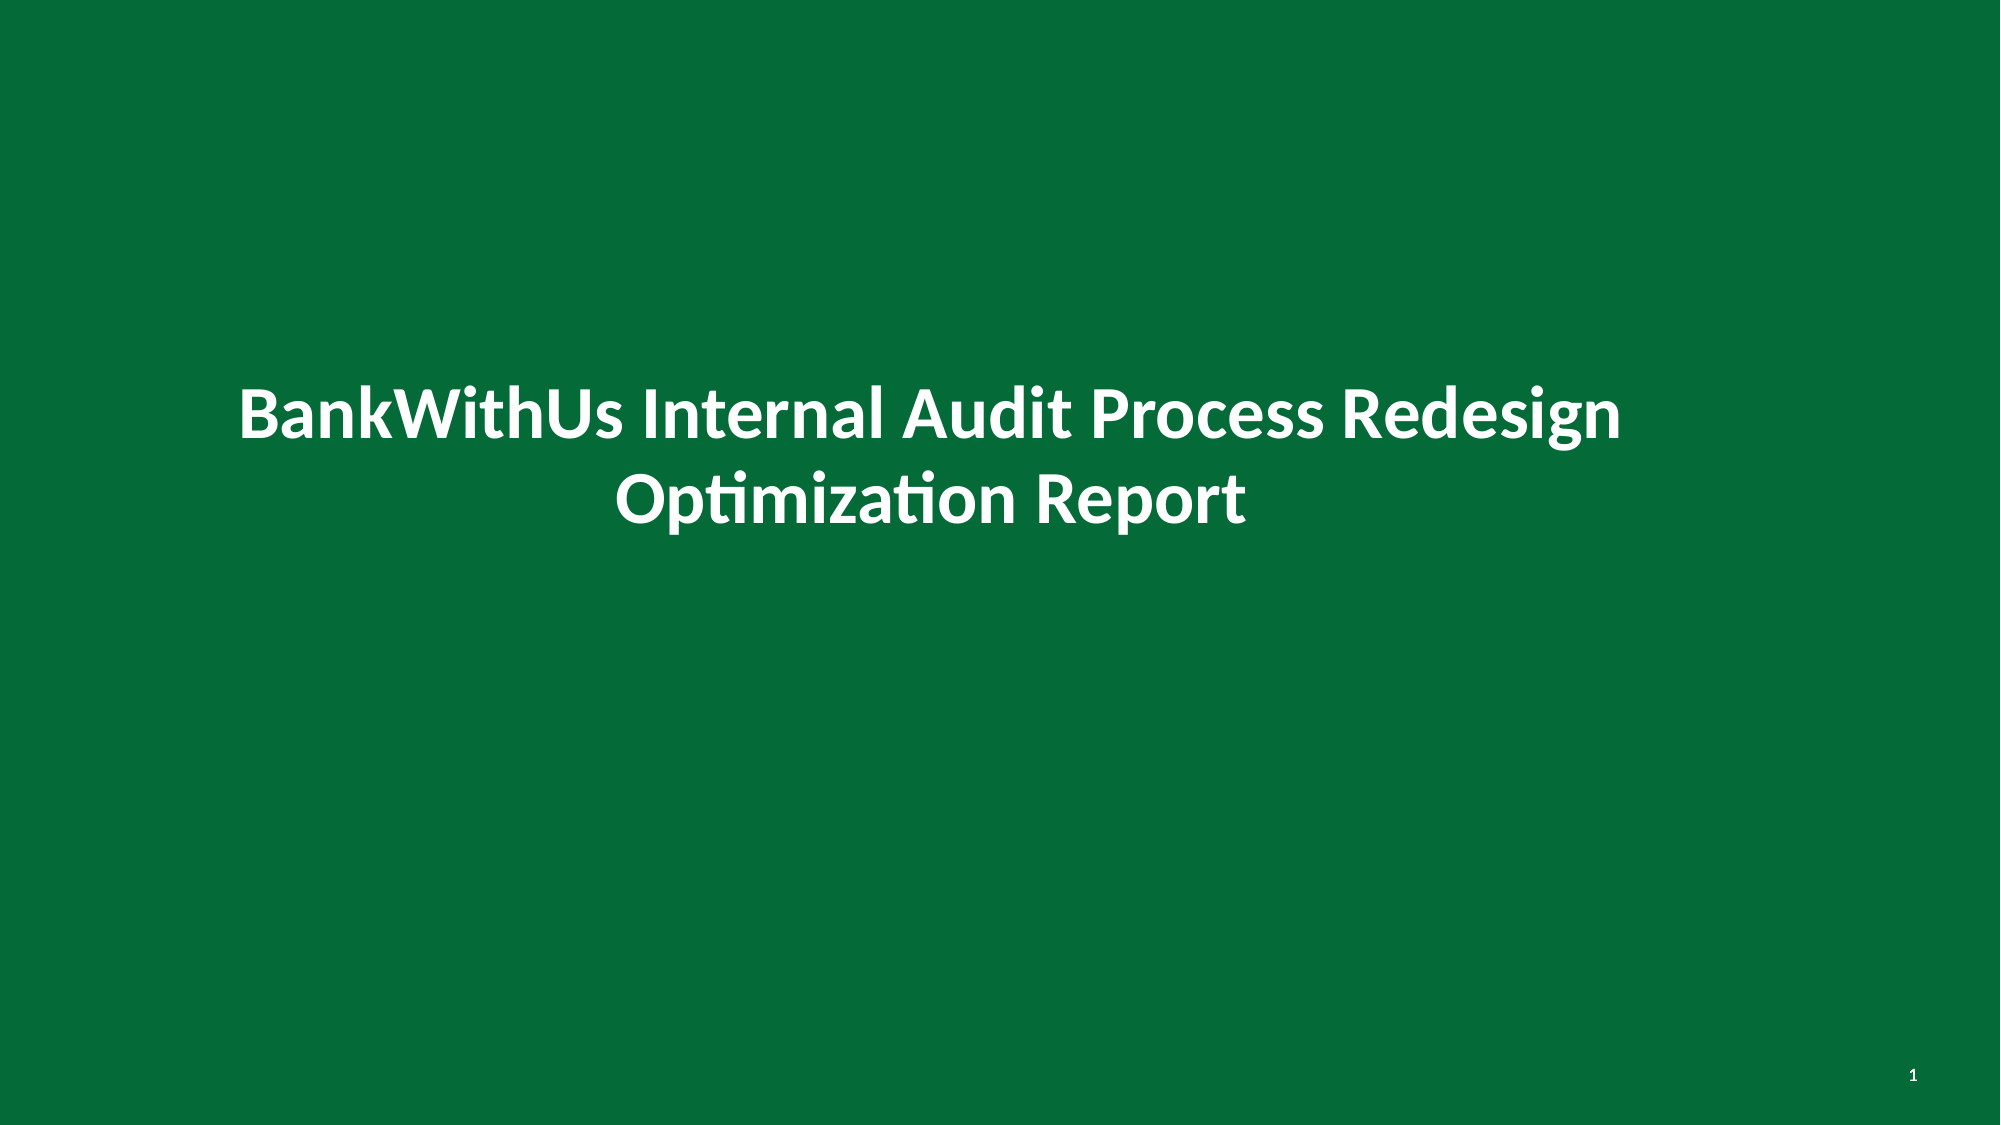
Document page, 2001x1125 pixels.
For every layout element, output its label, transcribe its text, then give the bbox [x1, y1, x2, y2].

title BankWithUs Internal Audit Process Redesign Optimization Report [77, 279, 1787, 541]
